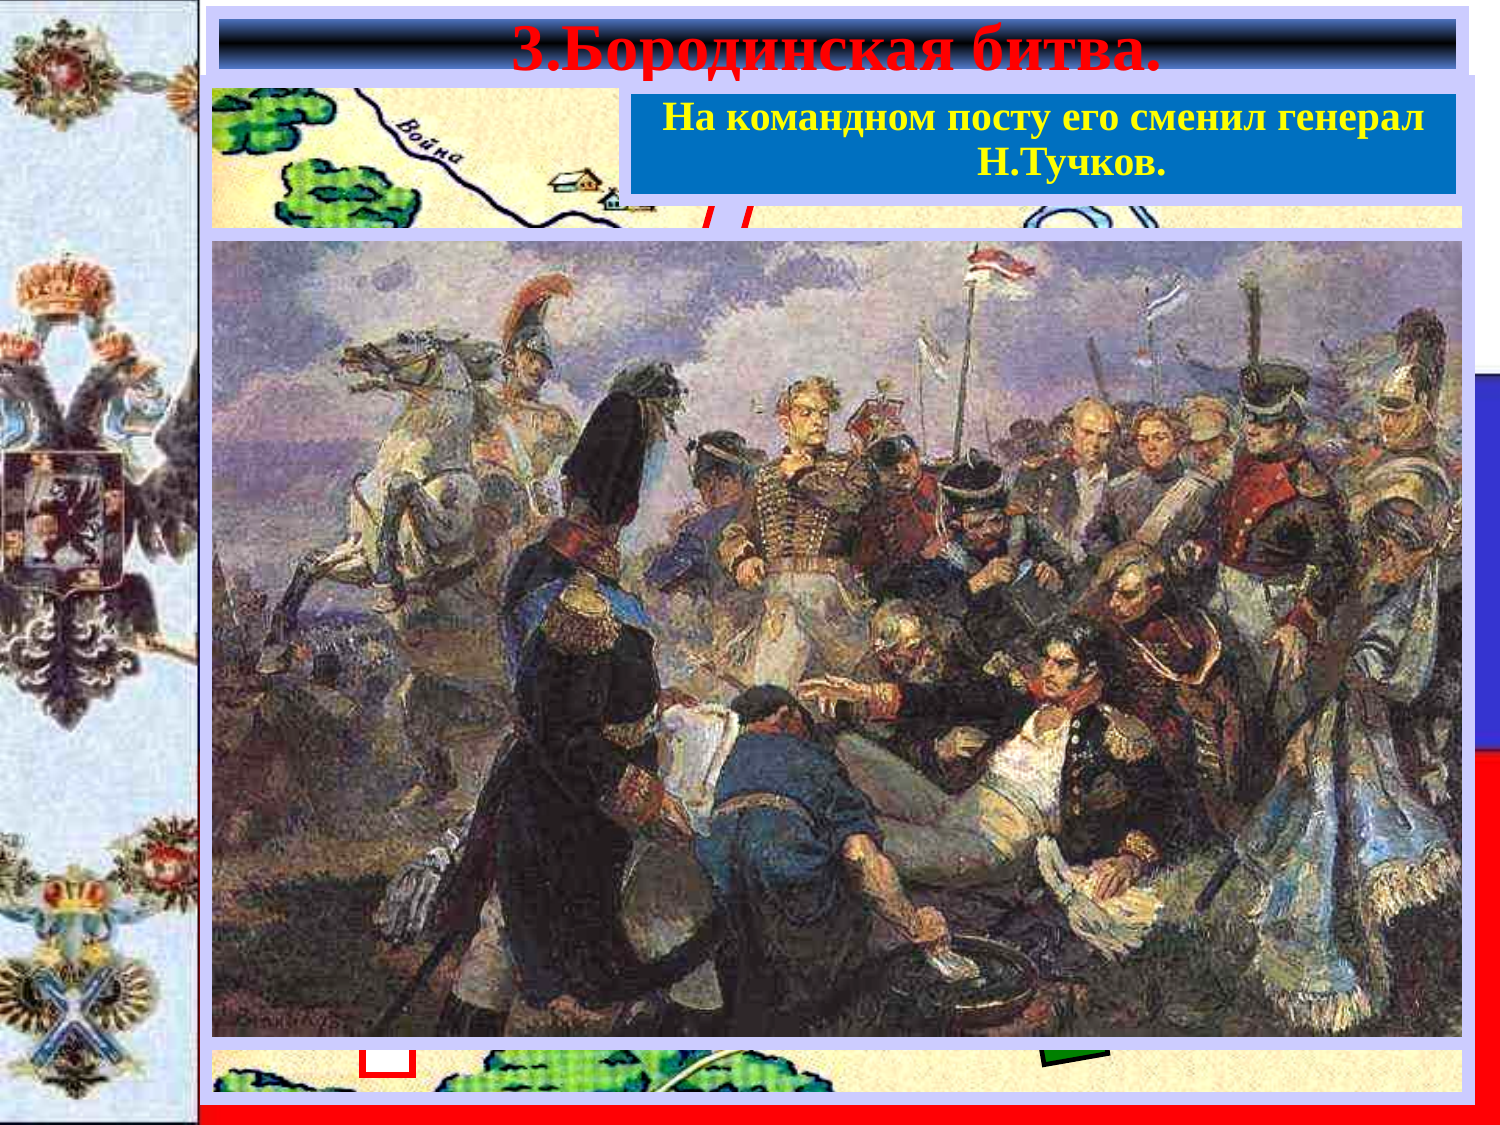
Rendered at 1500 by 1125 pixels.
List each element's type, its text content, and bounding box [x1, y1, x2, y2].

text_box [212, 87, 1463, 240]
title 3.Бородинская битва. [212, 12, 1463, 76]
picture [0, 0, 1500, 1125]
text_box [212, 1045, 1463, 1093]
